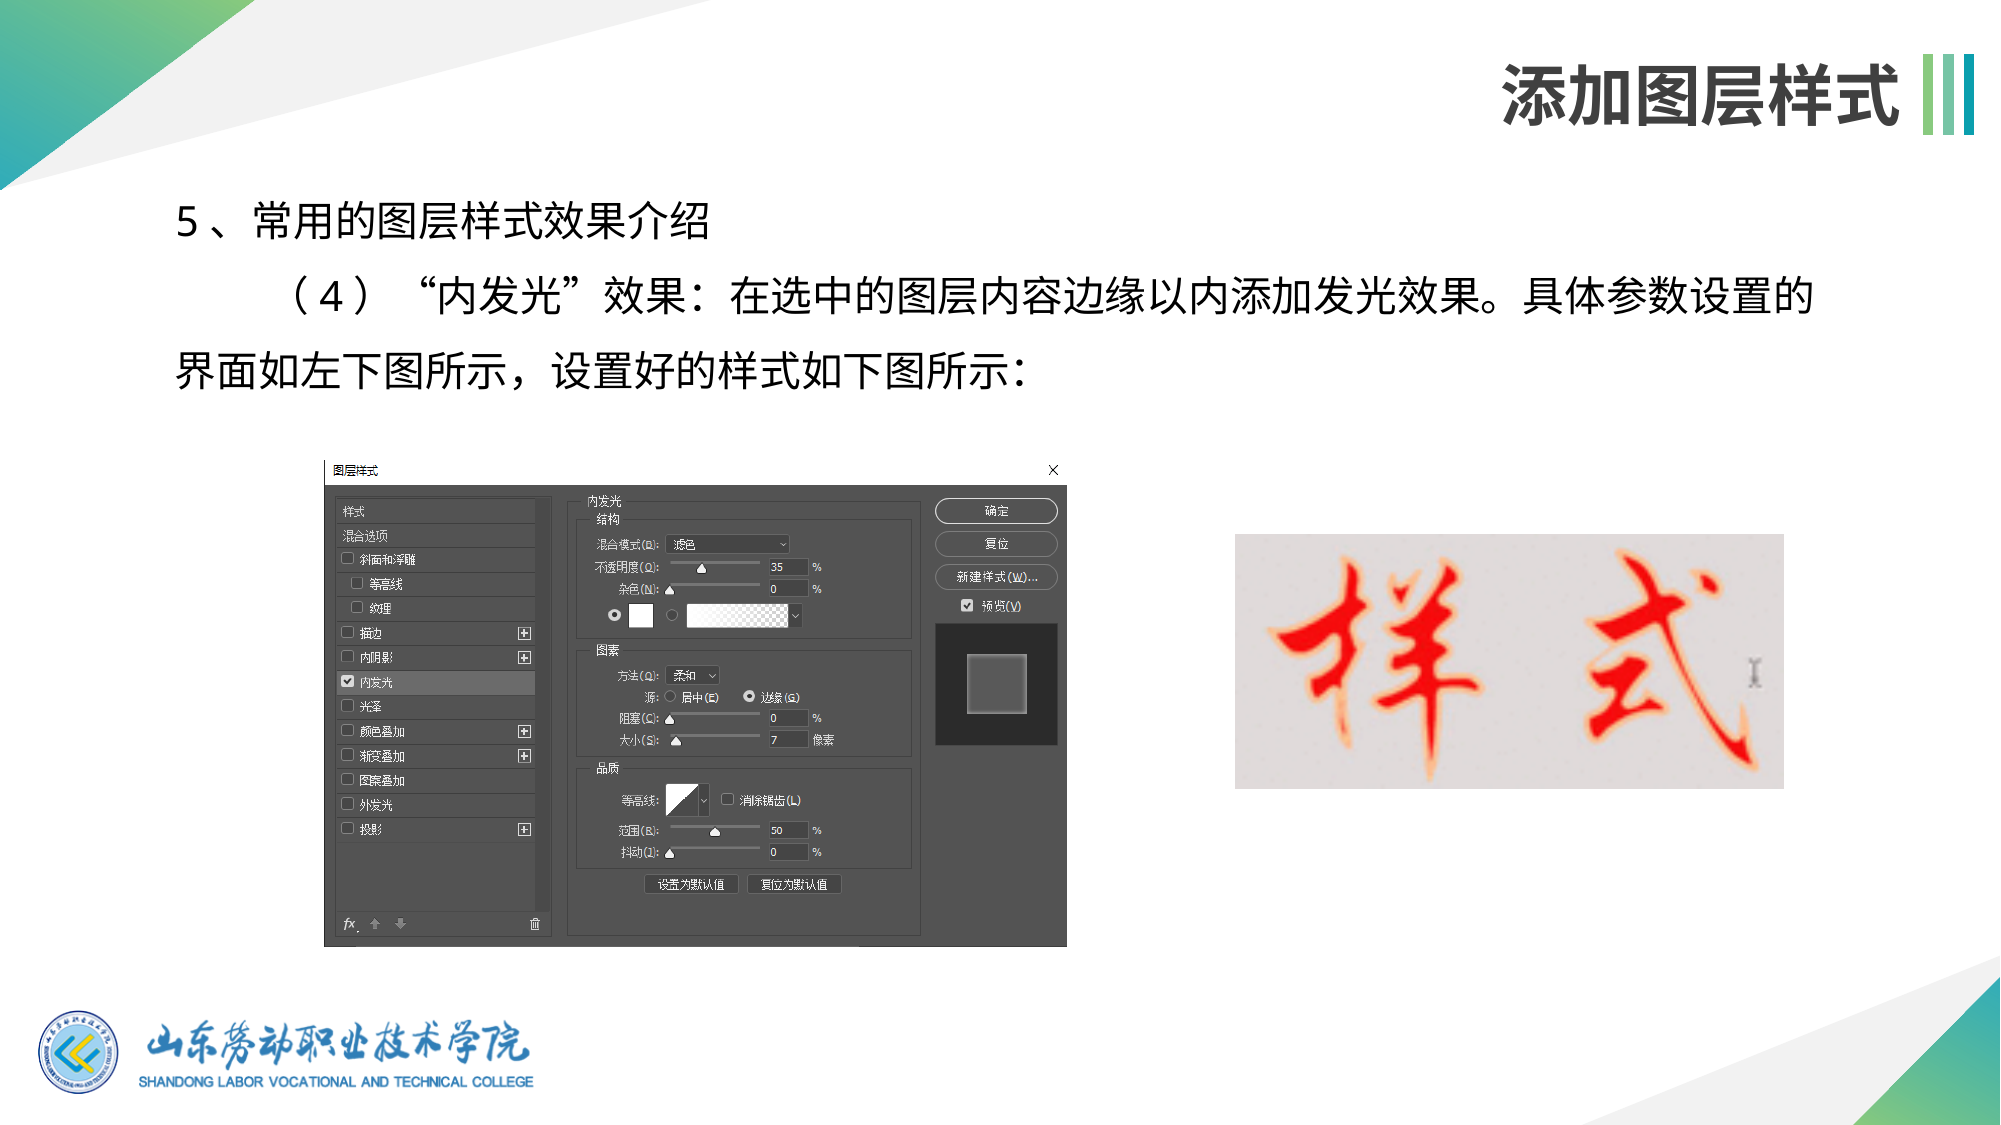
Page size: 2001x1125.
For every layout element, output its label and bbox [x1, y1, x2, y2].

text_box [0, 0, 2000, 1125]
picture [324, 460, 1067, 947]
text_box [1928, 54, 1969, 136]
picture [1234, 534, 1784, 790]
picture [38, 1010, 550, 1094]
